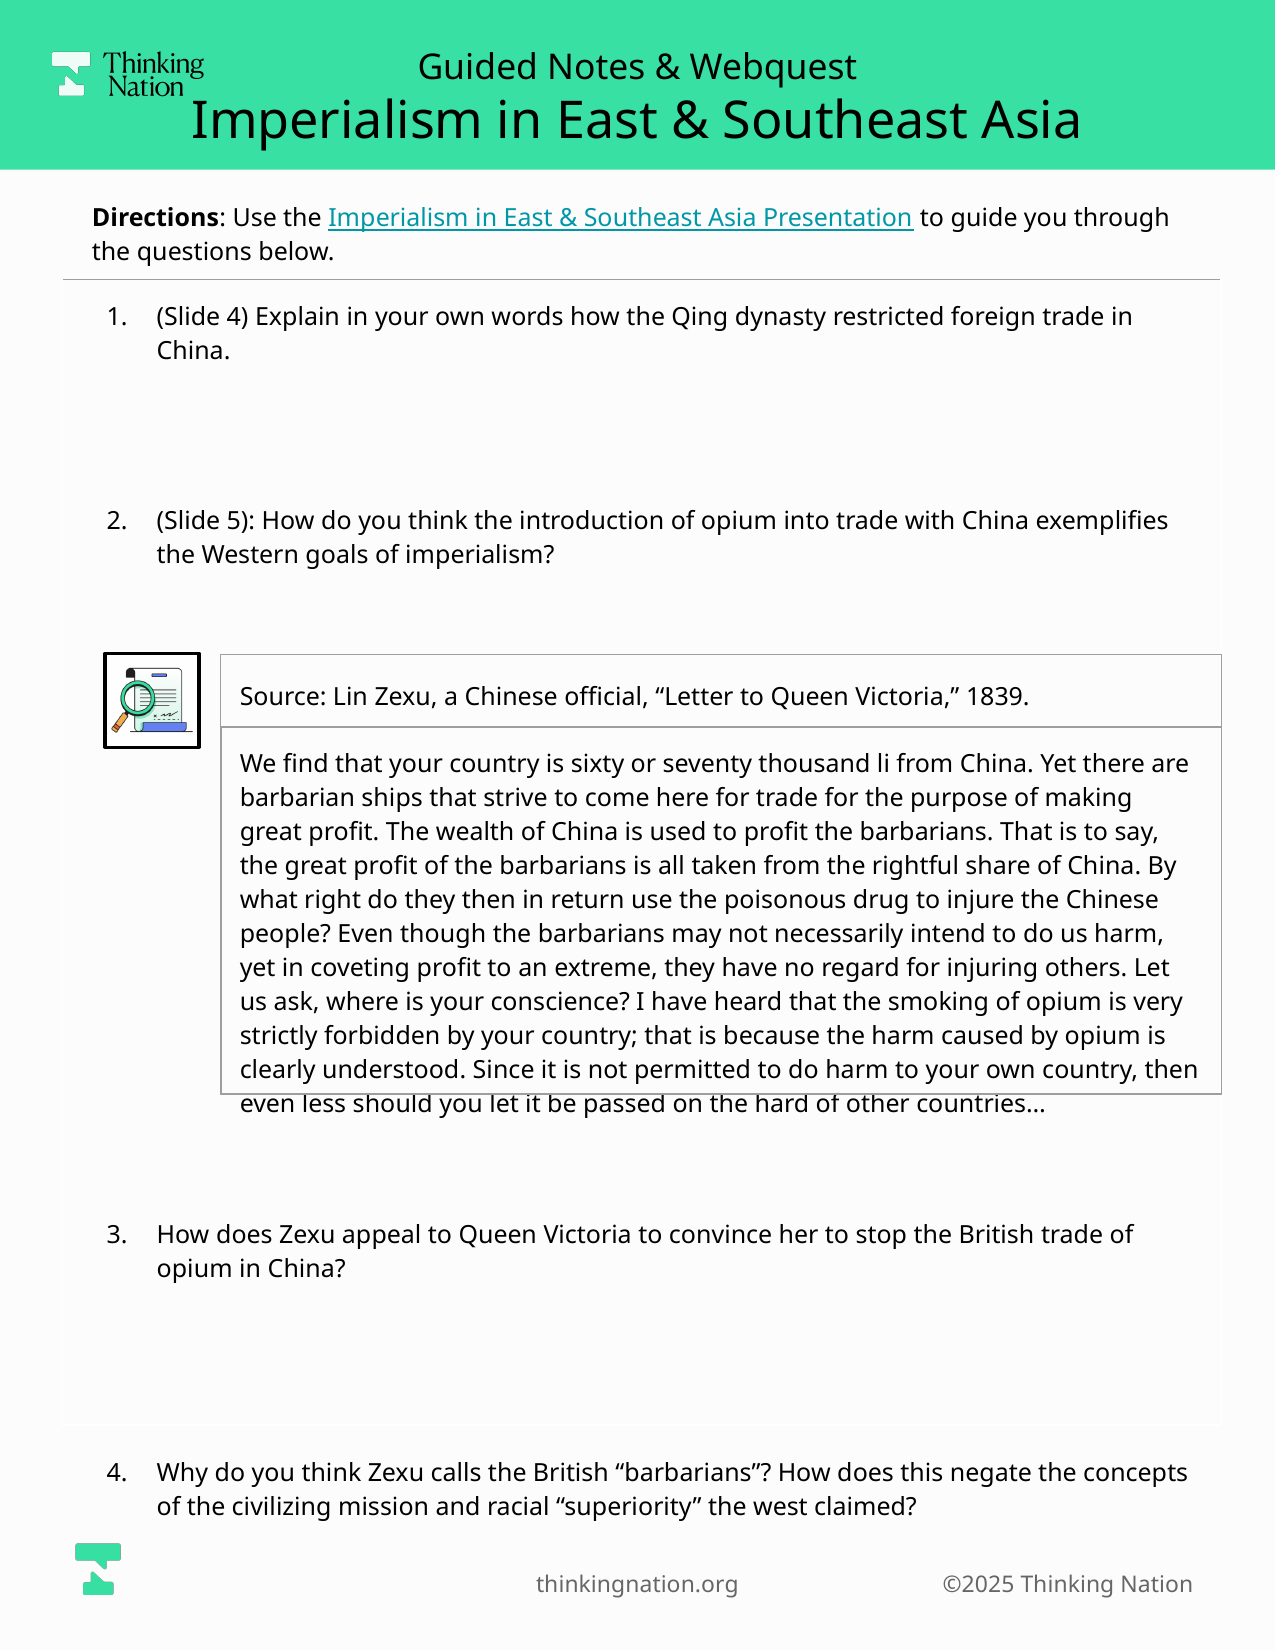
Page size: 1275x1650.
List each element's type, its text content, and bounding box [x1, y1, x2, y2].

text_box thinkingnation.org [486, 1553, 789, 1605]
picture [106, 654, 198, 746]
table_header (Slide 4) Explain in your own words how the Qing dynasty restricted foreign trade in China. (Slide 5): How do you think the introduction of opium into trade with China exemplifies the Western goals of imperialism? How does Zexu appeal to Queen Victoria to convince her to stop the British trade of opium in China? Why do you think Zexu calls the British “barbarians”? How does this negate the concepts of the civilizing mission and racial “superiority” the west claimed? [63, 280, 1220, 1424]
text_box Guided Notes & Webquest Imperialism in East & Southeast Asia [0, 0, 1275, 170]
picture [35, 37, 210, 110]
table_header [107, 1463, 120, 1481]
text_box Directions: Use the Imperialism in East & Southeast Asia Presentation to guide you through the questions below. [76, 186, 1198, 279]
text_box ©2025 Thinking Nation [907, 1553, 1210, 1605]
table_header Source: Lin Zexu, a Chinese official, “Letter to Queen Victoria,” 1839. [221, 655, 1221, 726]
picture [62, 1533, 134, 1605]
table_cell We find that your country is sixty or seventy thousand li from China. Yet there are barbarian ships that strive to come here for trade for the purpose of making great profit. The wealth of China is used to profit the barbarians. That is to say, the great profit of the barbarians is all taken from the rightful share of China. By what right do they then in return use the poisonous drug to injure the Chinese people? Even though the barbarians may not necessarily intend to do us harm, yet in coveting profit to an extreme, they have no regard for injuring others. Let us ask, where is your conscience? I have heard that the smoking of opium is very strictly forbidden by your country; that is because the harm caused by opium is clearly understood. Since it is not permitted to do harm to your own country, then even less should you let it be passed on the hard of other countries… [222, 728, 1221, 1093]
